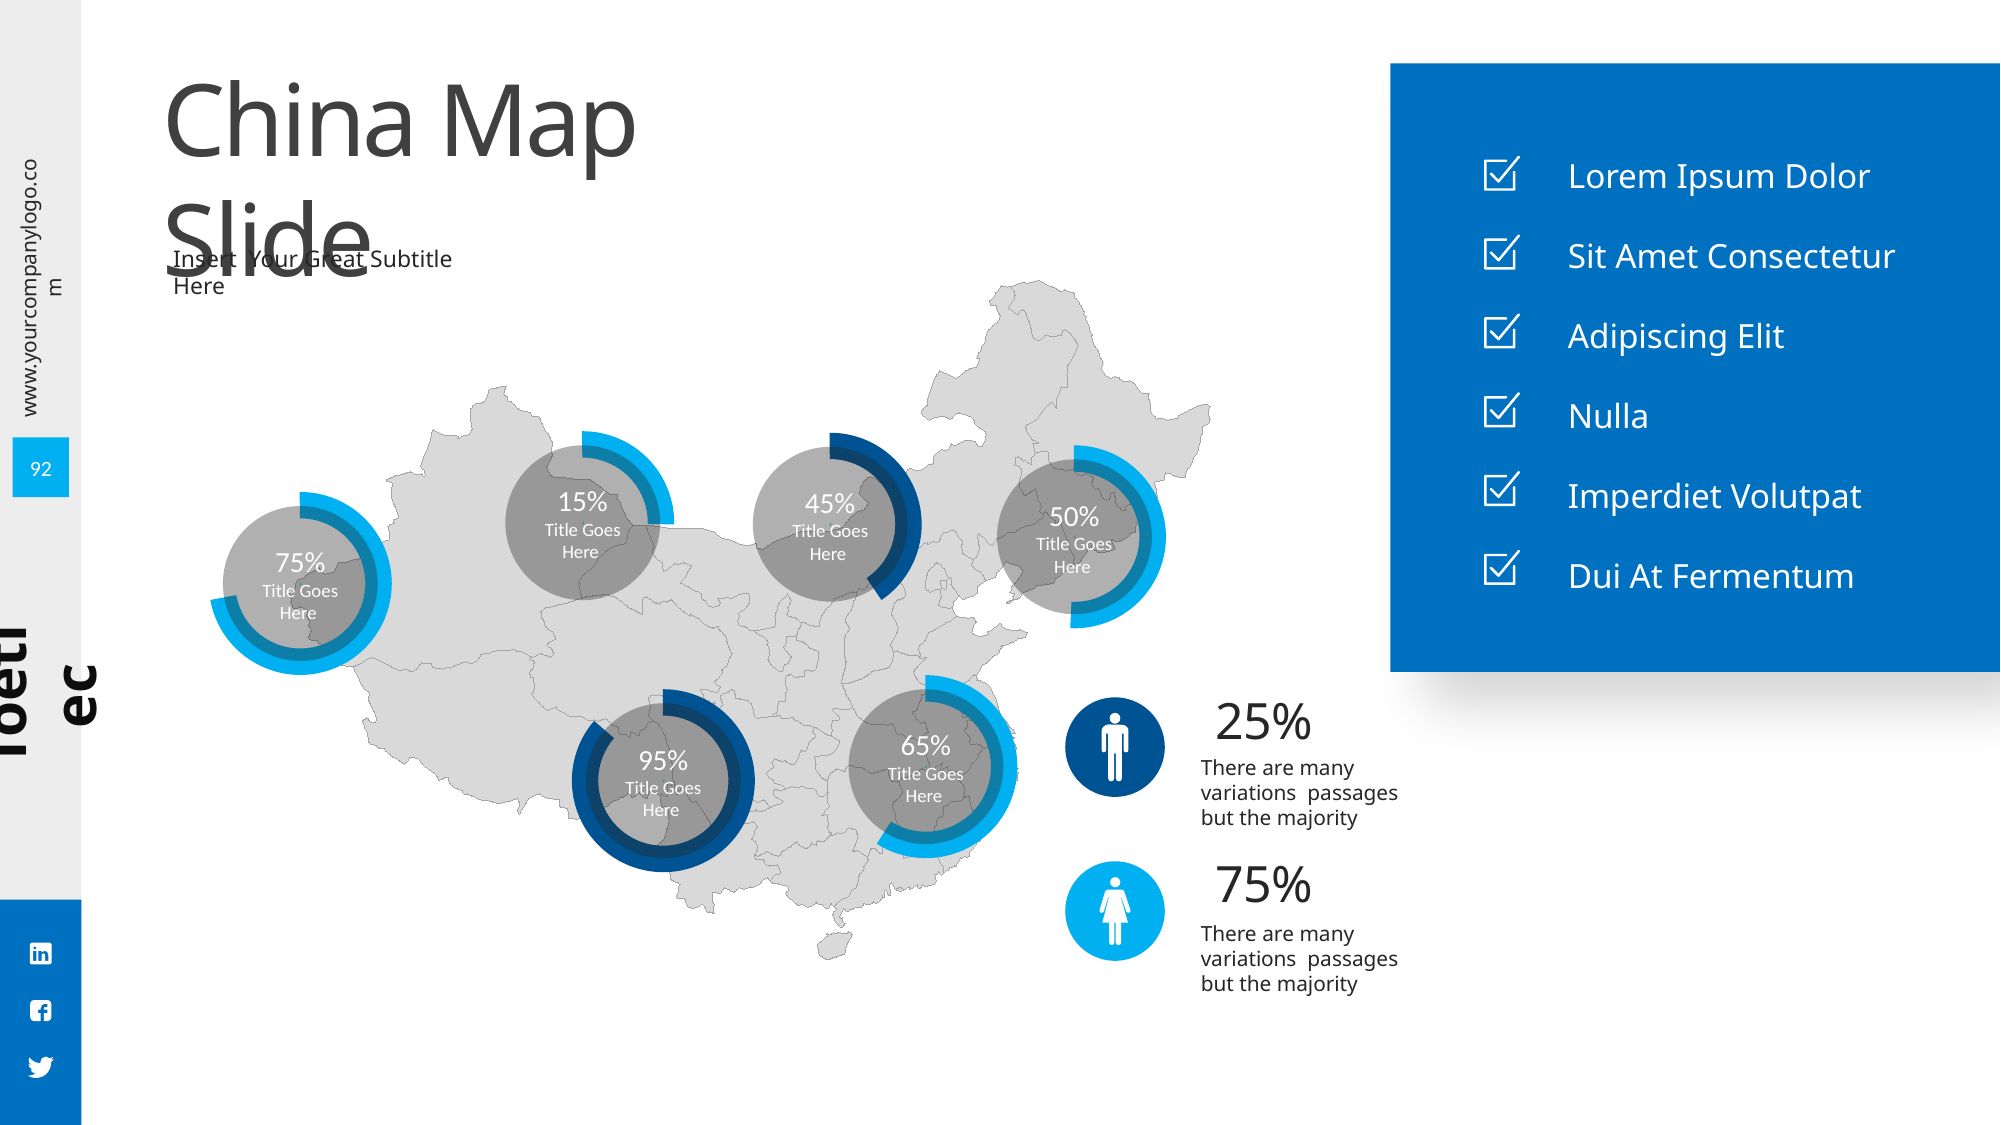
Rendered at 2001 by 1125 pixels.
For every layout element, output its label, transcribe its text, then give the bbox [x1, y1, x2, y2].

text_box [1484, 155, 1520, 191]
text_box 75% [1215, 852, 1314, 913]
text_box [289, 280, 1210, 960]
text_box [208, 431, 1166, 873]
text_box There are many variations passages but the majority [1200, 920, 1415, 996]
text_box Lorem Ipsum Dolor Sit Amet Consectetur Adipiscing Elit Nulla Imperdiet Volutpat Dui At Fermentum [1553, 108, 1972, 603]
text_box China Map Slide [147, 116, 677, 236]
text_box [1484, 313, 1520, 349]
text_box 25% [1215, 689, 1314, 750]
text_box There are many variations passages but the majority [1210, 754, 1415, 830]
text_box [1065, 861, 1165, 961]
slide_number 92 [12, 437, 69, 498]
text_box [1484, 471, 1520, 507]
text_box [1484, 550, 1520, 585]
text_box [1484, 392, 1520, 428]
text_box Insert Your Great Subtitle Here [158, 237, 512, 307]
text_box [1065, 697, 1165, 797]
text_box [1484, 234, 1520, 270]
text_box [1389, 62, 2000, 673]
